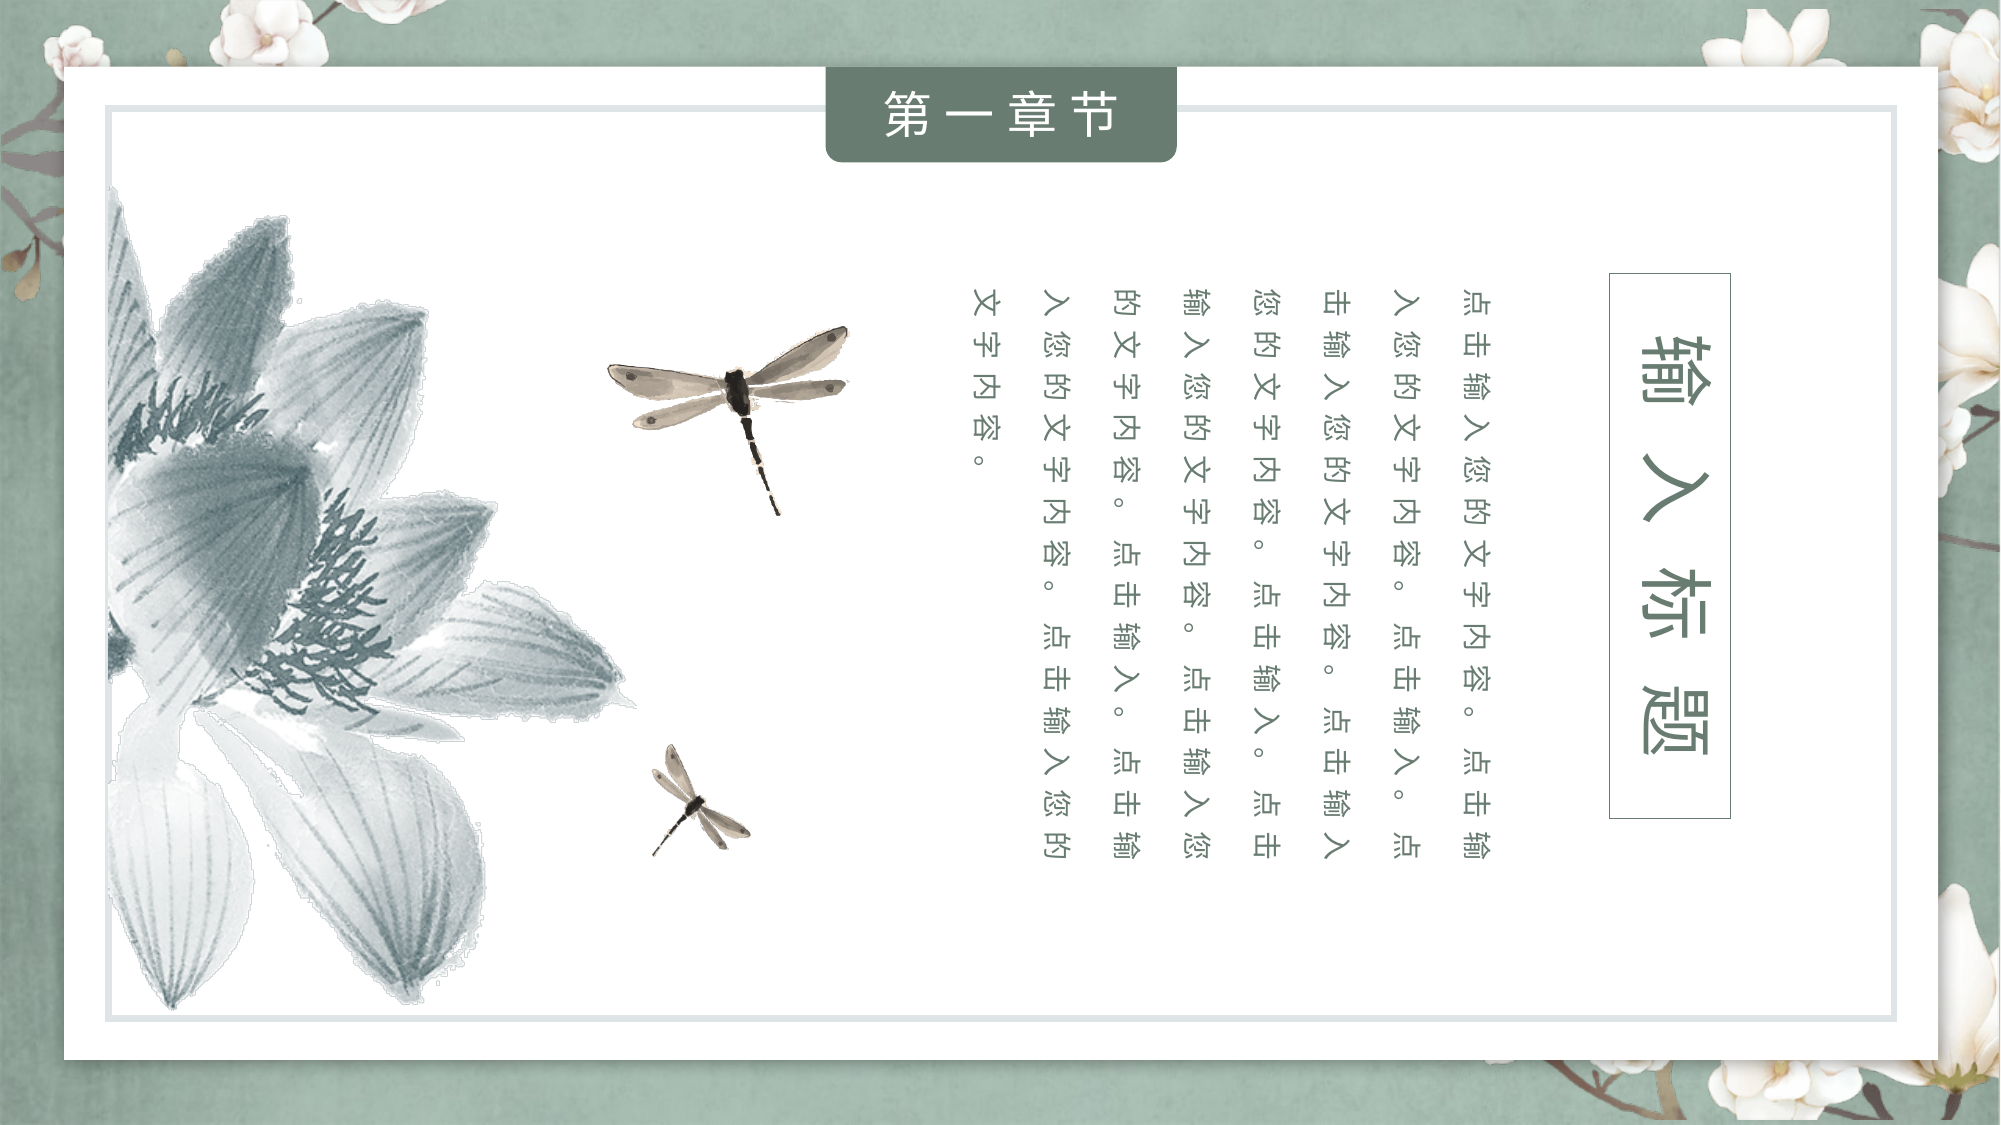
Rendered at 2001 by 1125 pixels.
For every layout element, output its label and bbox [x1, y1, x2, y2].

picture [0, 0, 2001, 1125]
text_box [108, 186, 850, 1011]
text_box [941, 273, 1731, 924]
